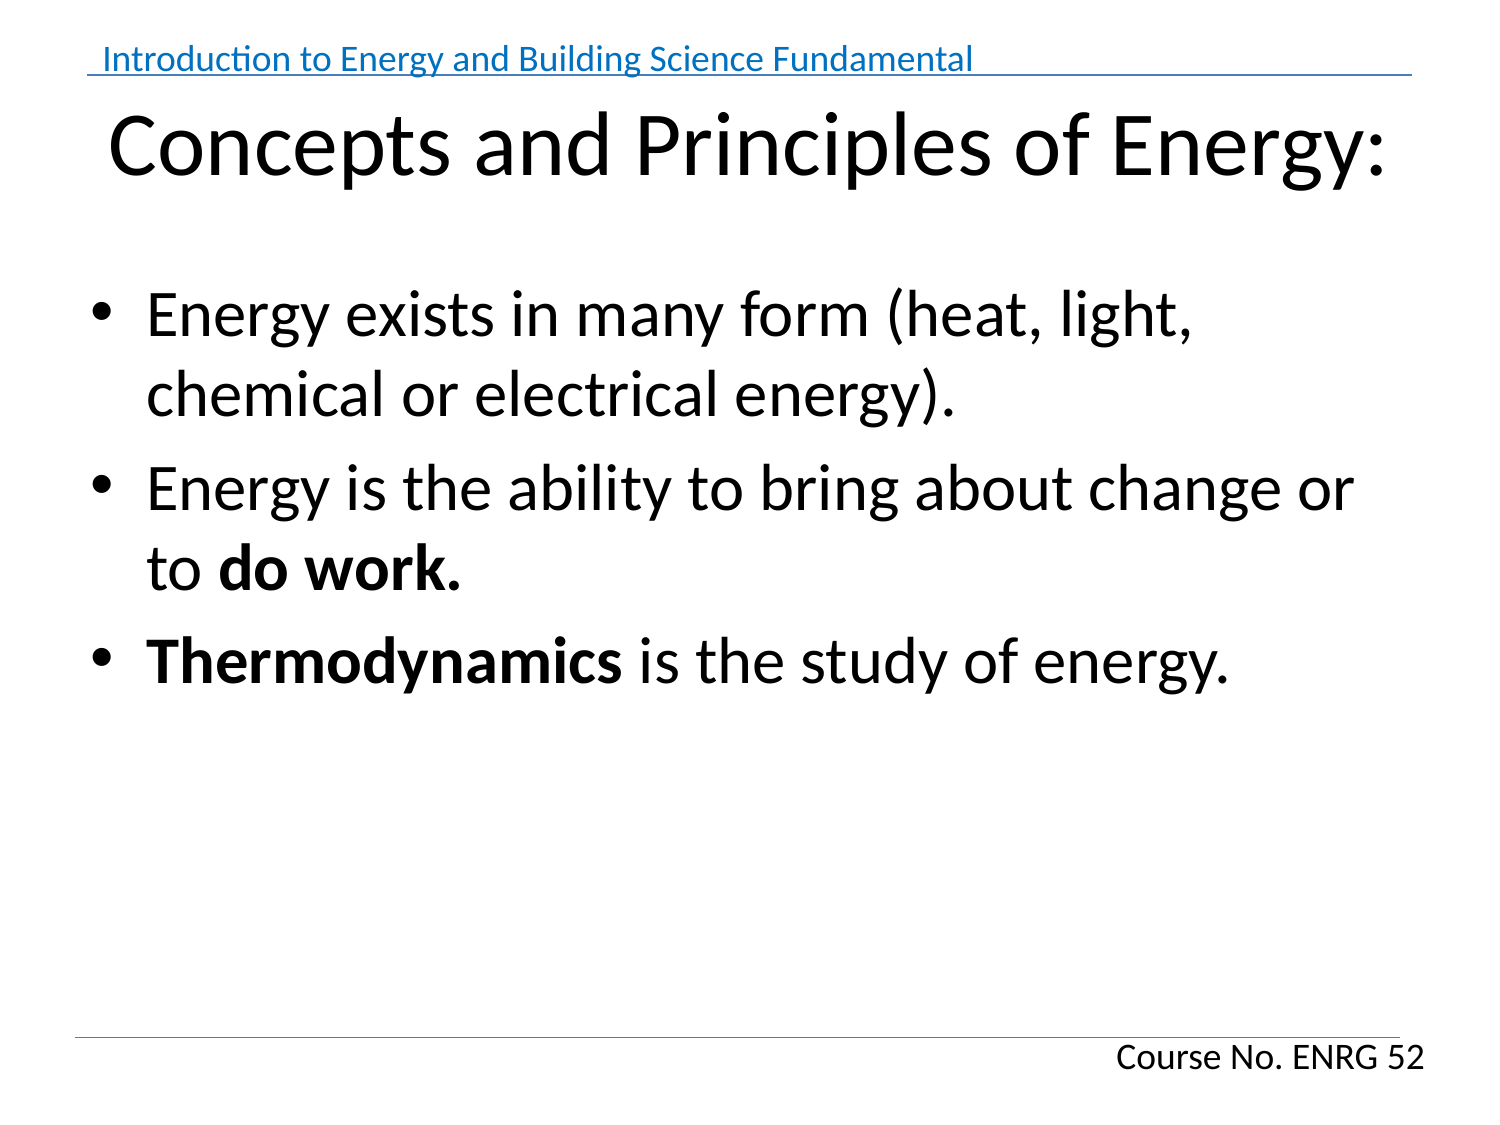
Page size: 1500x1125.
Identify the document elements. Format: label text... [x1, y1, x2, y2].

title Concepts and Principles of Energy: [75, 45, 1425, 233]
list Energy exists in many form (heat, light, chemical or electrical energy). Energy is the ability to bring about change or to do work. Thermodynamics is the study of energy. [75, 262, 1425, 1005]
